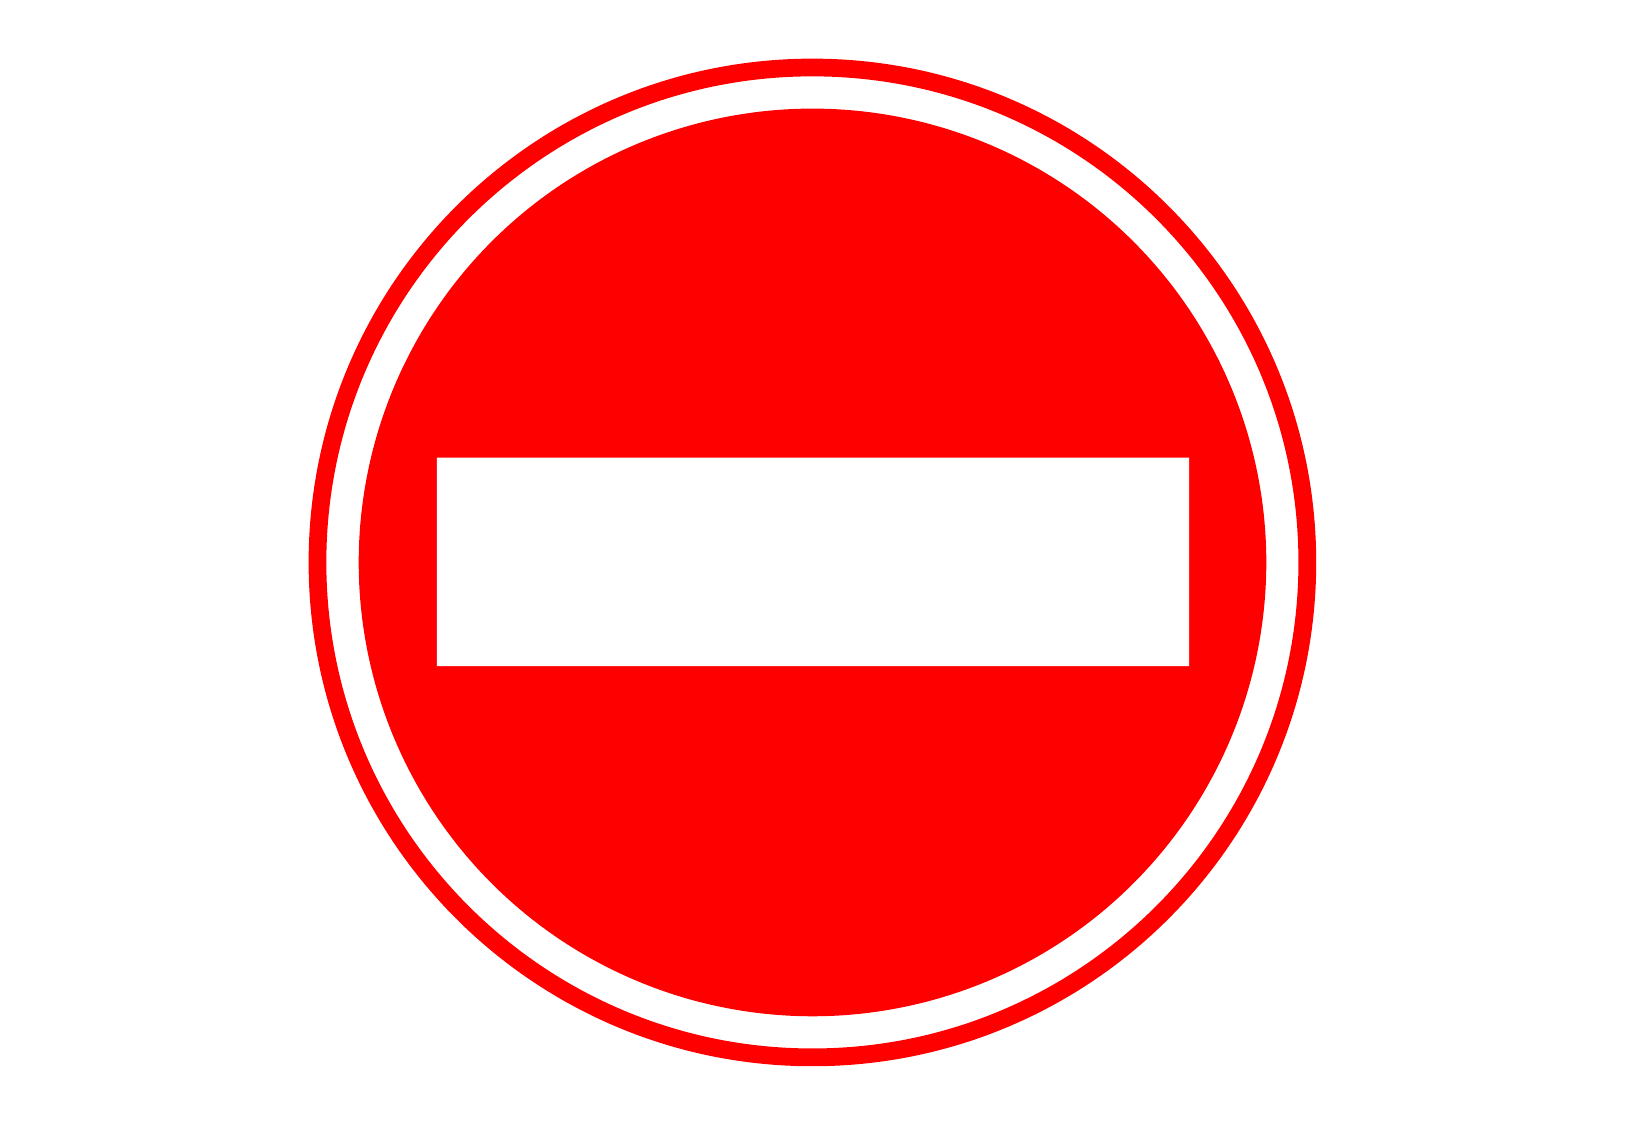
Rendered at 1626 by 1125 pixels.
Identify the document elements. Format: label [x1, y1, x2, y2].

text_box [308, 58, 1317, 1067]
